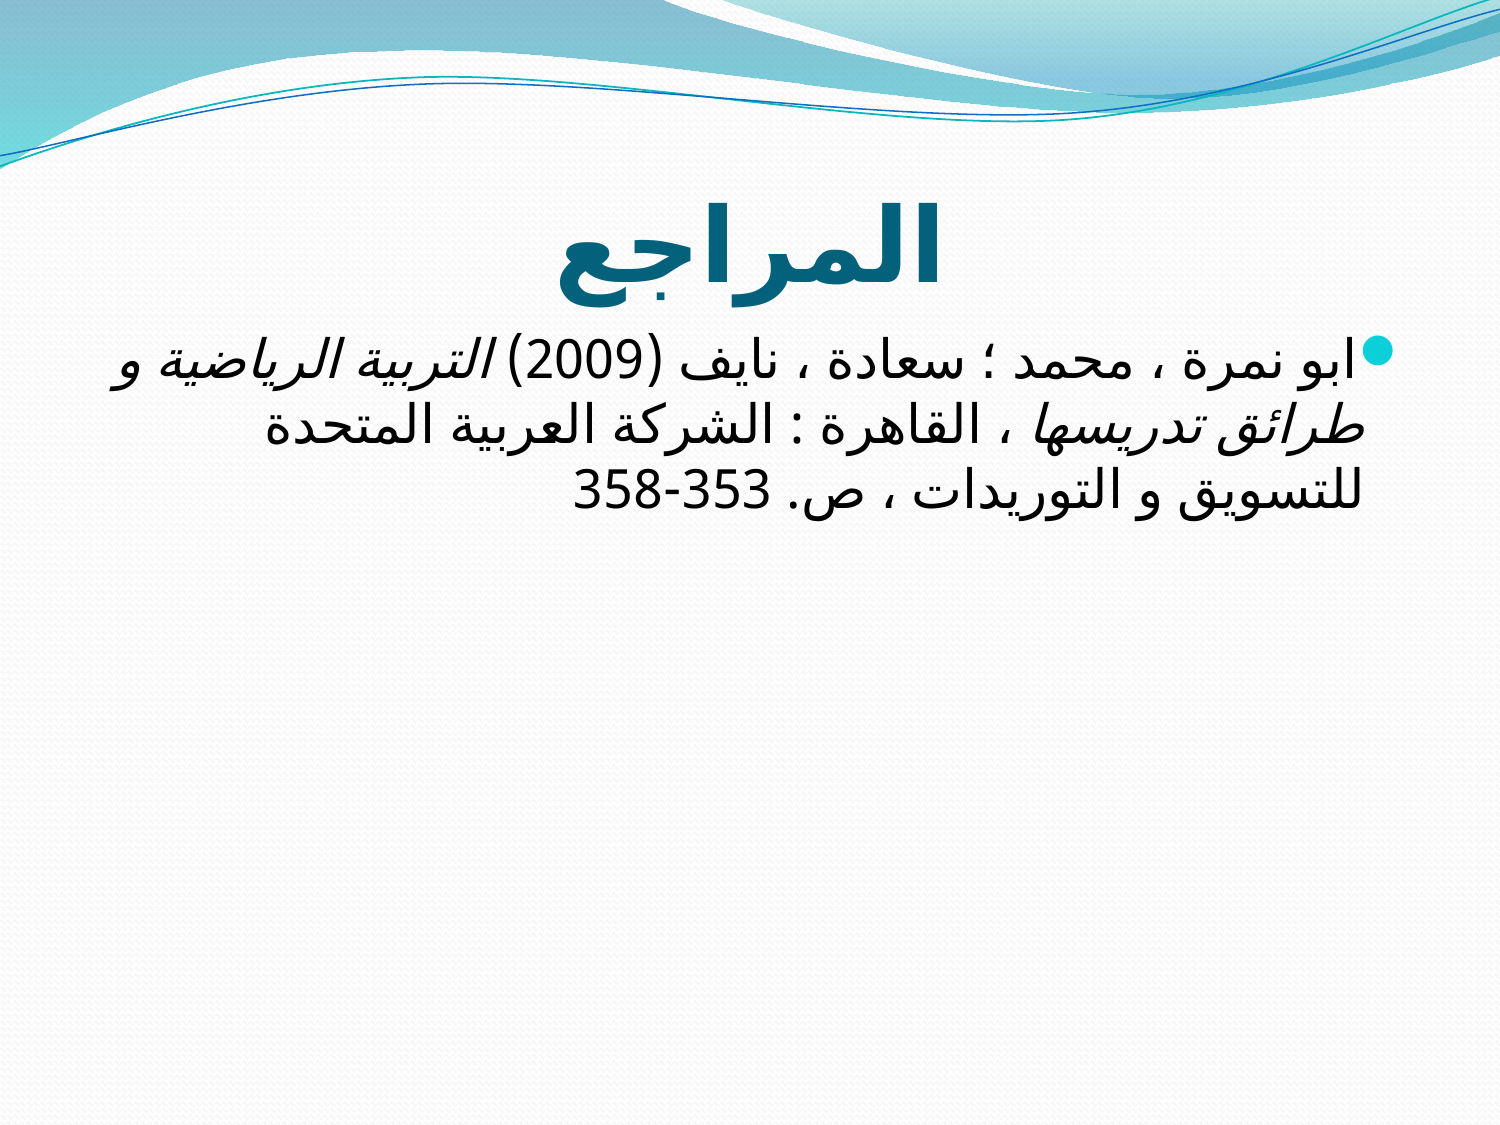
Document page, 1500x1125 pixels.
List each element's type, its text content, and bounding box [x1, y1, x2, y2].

title المراجع [75, 115, 1425, 303]
list ابو نمرة ، محمد ؛ سعادة ، نايف (2009) التربية الرياضية و طرائق تدريسها ، القاهرة : الشركة العربية المتحدة للتسويق و التوريدات ، ص. 353-358 [75, 317, 1425, 1038]
